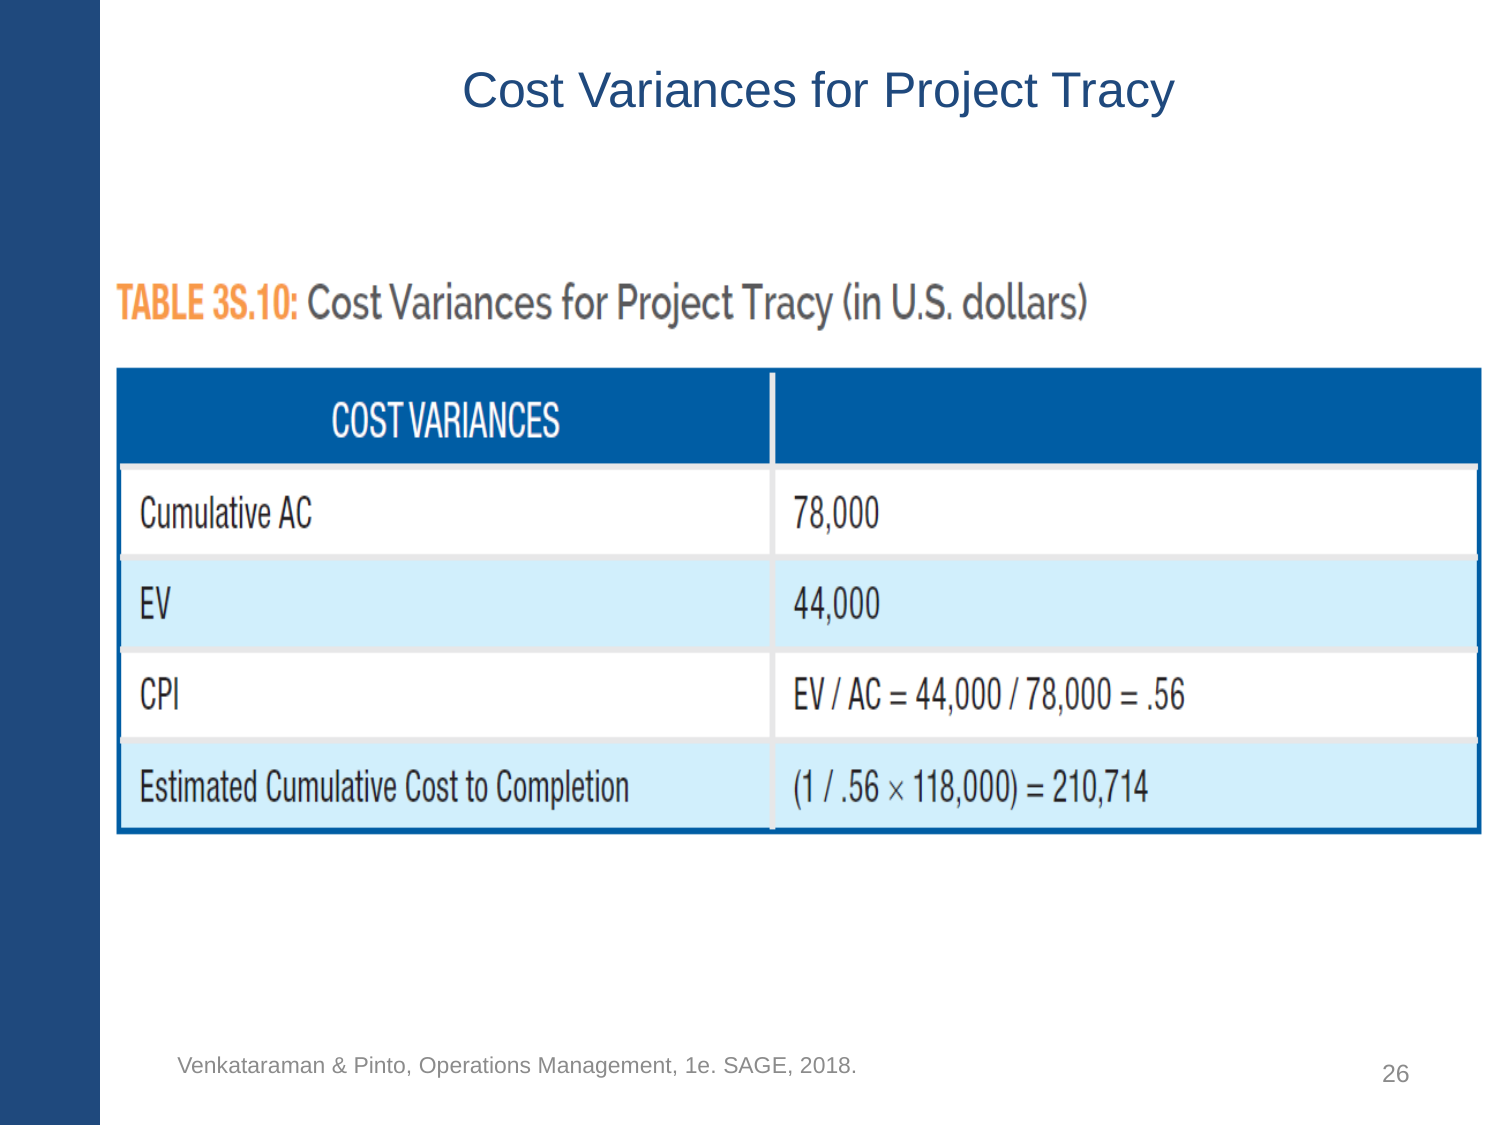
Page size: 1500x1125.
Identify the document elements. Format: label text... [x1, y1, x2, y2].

title Cost Variances for Project Tracy [187, 1, 1450, 200]
picture [112, 270, 1500, 876]
slide_number 26 [1350, 1042, 1425, 1103]
footer Venkataraman & Pinto, Operations Management, 1e. SAGE, 2018. [162, 1042, 1313, 1103]
